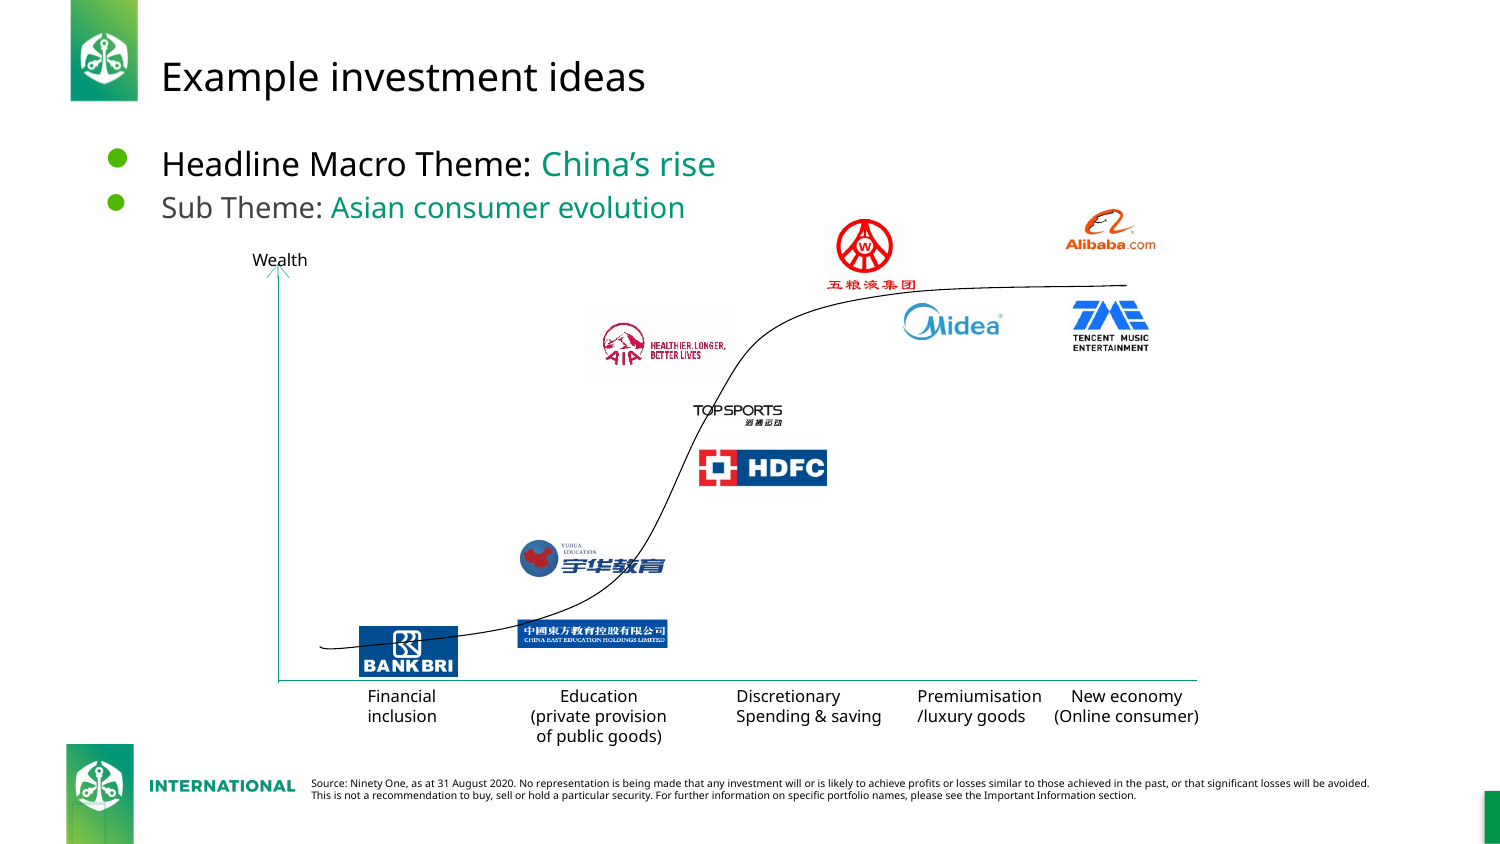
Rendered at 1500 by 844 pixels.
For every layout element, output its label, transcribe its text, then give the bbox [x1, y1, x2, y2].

picture [1, 740, 365, 844]
list Headline Macro Theme: China’s rise Sub Theme: Asian consumer evolution [90, 135, 1428, 754]
text_box Source: Ninety One, as at 31 August 2020. No representation is being made that any investment will or is likely to achieve profits or losses similar to those achieved in the past, or that significant losses will be avoided. This is not a recommendation to buy, sell or hold a particular security. For further information on specific portfolio names, please see the Important Information section. [311, 776, 1457, 802]
title Example investment ideas [145, 43, 1425, 107]
picture [0, 0, 146, 107]
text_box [253, 176, 1203, 747]
